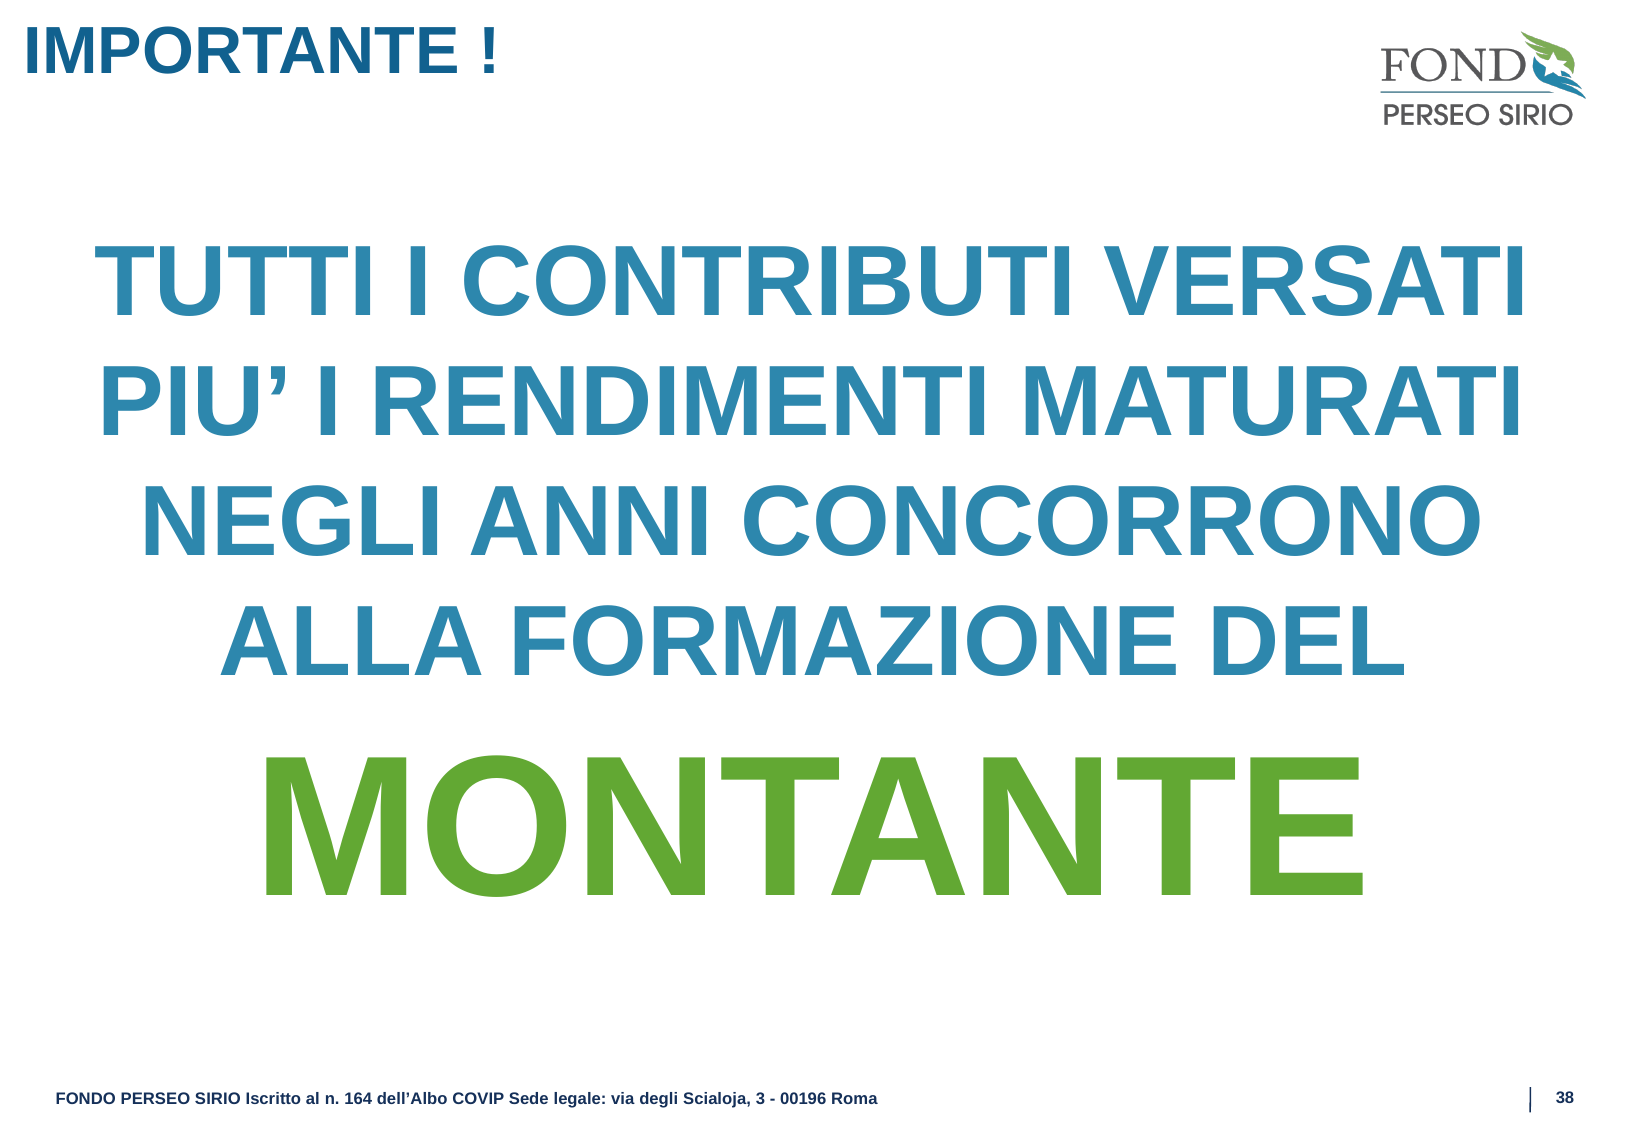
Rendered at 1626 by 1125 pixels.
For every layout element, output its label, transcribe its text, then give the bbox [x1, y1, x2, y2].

list TUTTI I CONTRIBUTI VERSATI PIU’ I RENDIMENTI MATURATI NEGLI ANNI CONCORRONO ALLA FORMAZIONE DEL MONTANTE [44, 207, 1581, 953]
picture [1379, 31, 1586, 132]
text_box IMPORTANTE ! [9, 0, 1108, 95]
slide_number 38 [1522, 1081, 1590, 1125]
footer FONDO PERSEO SIRIO Iscritto al n. 164 dell’Albo COVIP Sede legale: via degli Scialoja, 3 - 00196 Roma [40, 1082, 1504, 1125]
